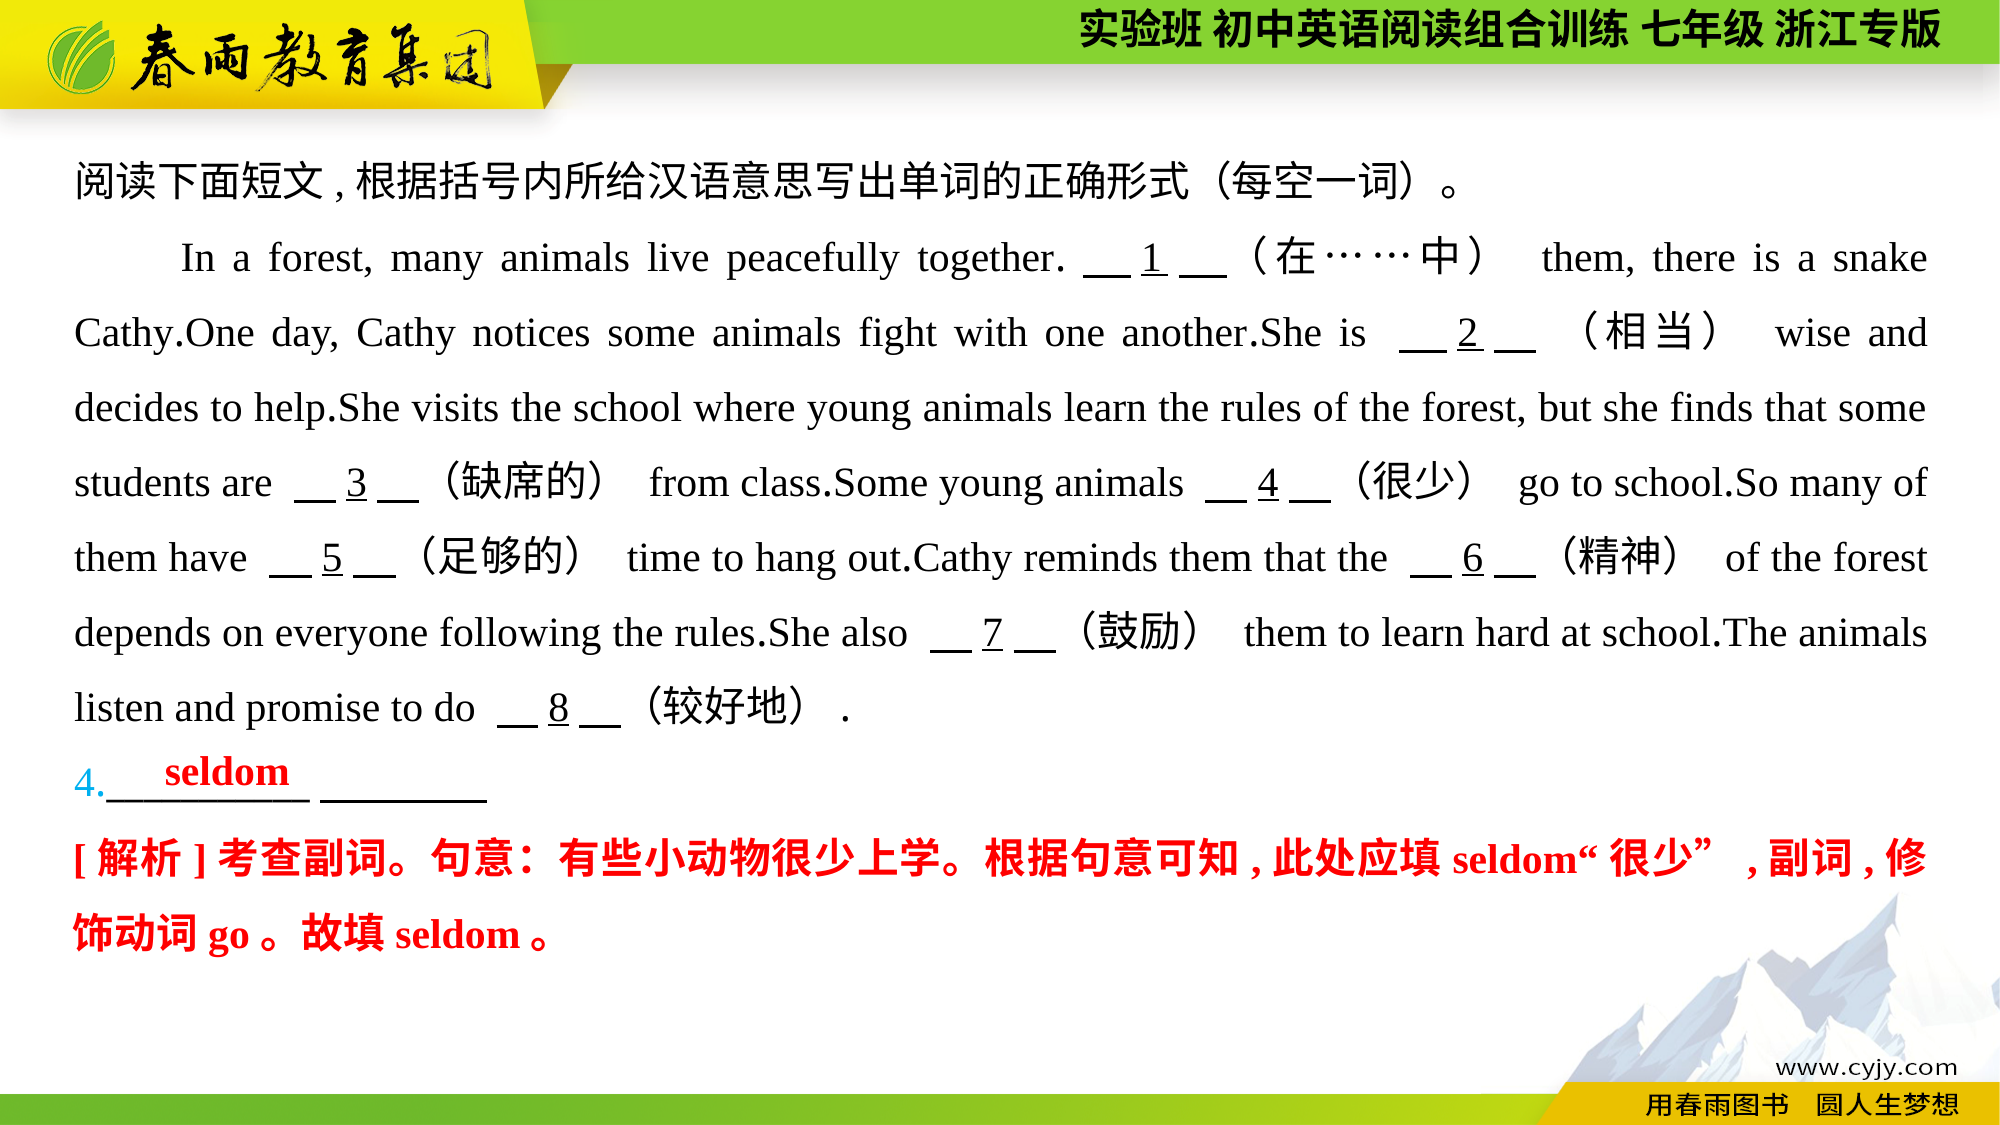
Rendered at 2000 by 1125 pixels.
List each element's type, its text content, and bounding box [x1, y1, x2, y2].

picture [0, 0, 2000, 1125]
list 阅读下面短文,根据括号内所给汉语意思写出单词的正确形式（每空一词）。 In a forest, many animals live peacefully together. 1 （在……中） them, there is a snake Cathy.One day, Cathy notices some animals fight with one another.She is 2 （相当） wise and decides to help.She visits the school where young animals learn the rules of the forest, but she finds that some students are 3 （缺席的） from class.Some young animals 4 （很少） go to school.So many of them have 5 （足够的） time to hang out.Cathy reminds them that the 6 （精神） of the forest depends on everyone following the rules.She also 7 （鼓励） them to learn hard at school.The animals listen and promise to do 8 （较好地）. 4.___________ [59, 122, 1944, 820]
text_box seldom [150, 736, 305, 799]
text_box [解析]考查副词。句意：有些小动物很少上学。根据句意可知,此处应填seldom“很少”,副词,修饰动词go。故填seldom。 [58, 799, 1942, 965]
